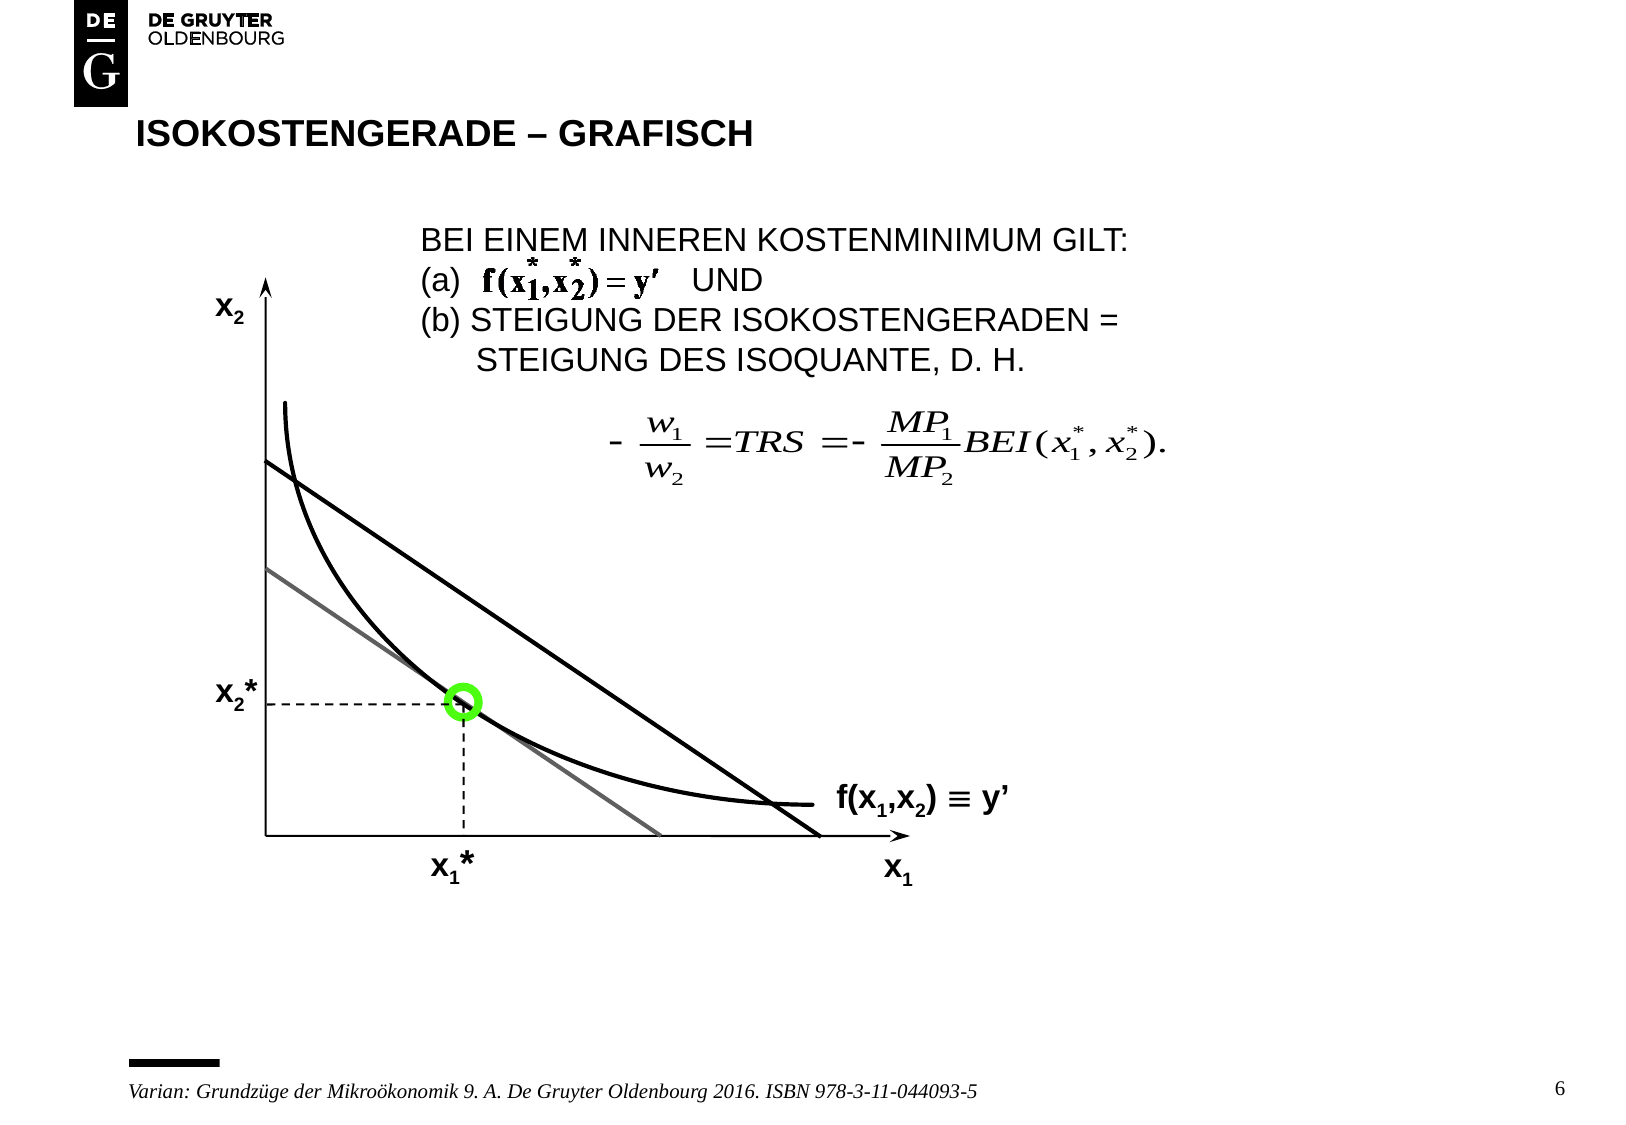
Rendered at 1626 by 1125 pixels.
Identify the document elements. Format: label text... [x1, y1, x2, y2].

text_box x2 [200, 275, 260, 337]
text_box [447, 686, 479, 718]
slide_number 6 [1554, 1074, 1614, 1104]
text_box [889, 829, 911, 836]
text_box x2* [200, 661, 273, 723]
text_box [260, 277, 272, 298]
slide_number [128, 1077, 1539, 1108]
text_box [285, 402, 813, 805]
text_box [601, 402, 1173, 493]
picture [481, 249, 662, 302]
text_box x1* [415, 831, 490, 897]
title ISOKOSTENGERADE – GRAFISCH [135, 108, 1563, 157]
text_box x1 [868, 836, 929, 898]
text_box BEI EINEM INNEREN KOSTENMINIMUM GILT: (a) UND (b) STEIGUNG DER ISOKOSTENGERADEN = STEIGUNG DES ISOQUANTE, D. H. [405, 210, 1146, 386]
text_box f(x1,x2) º y’ [821, 767, 1053, 829]
